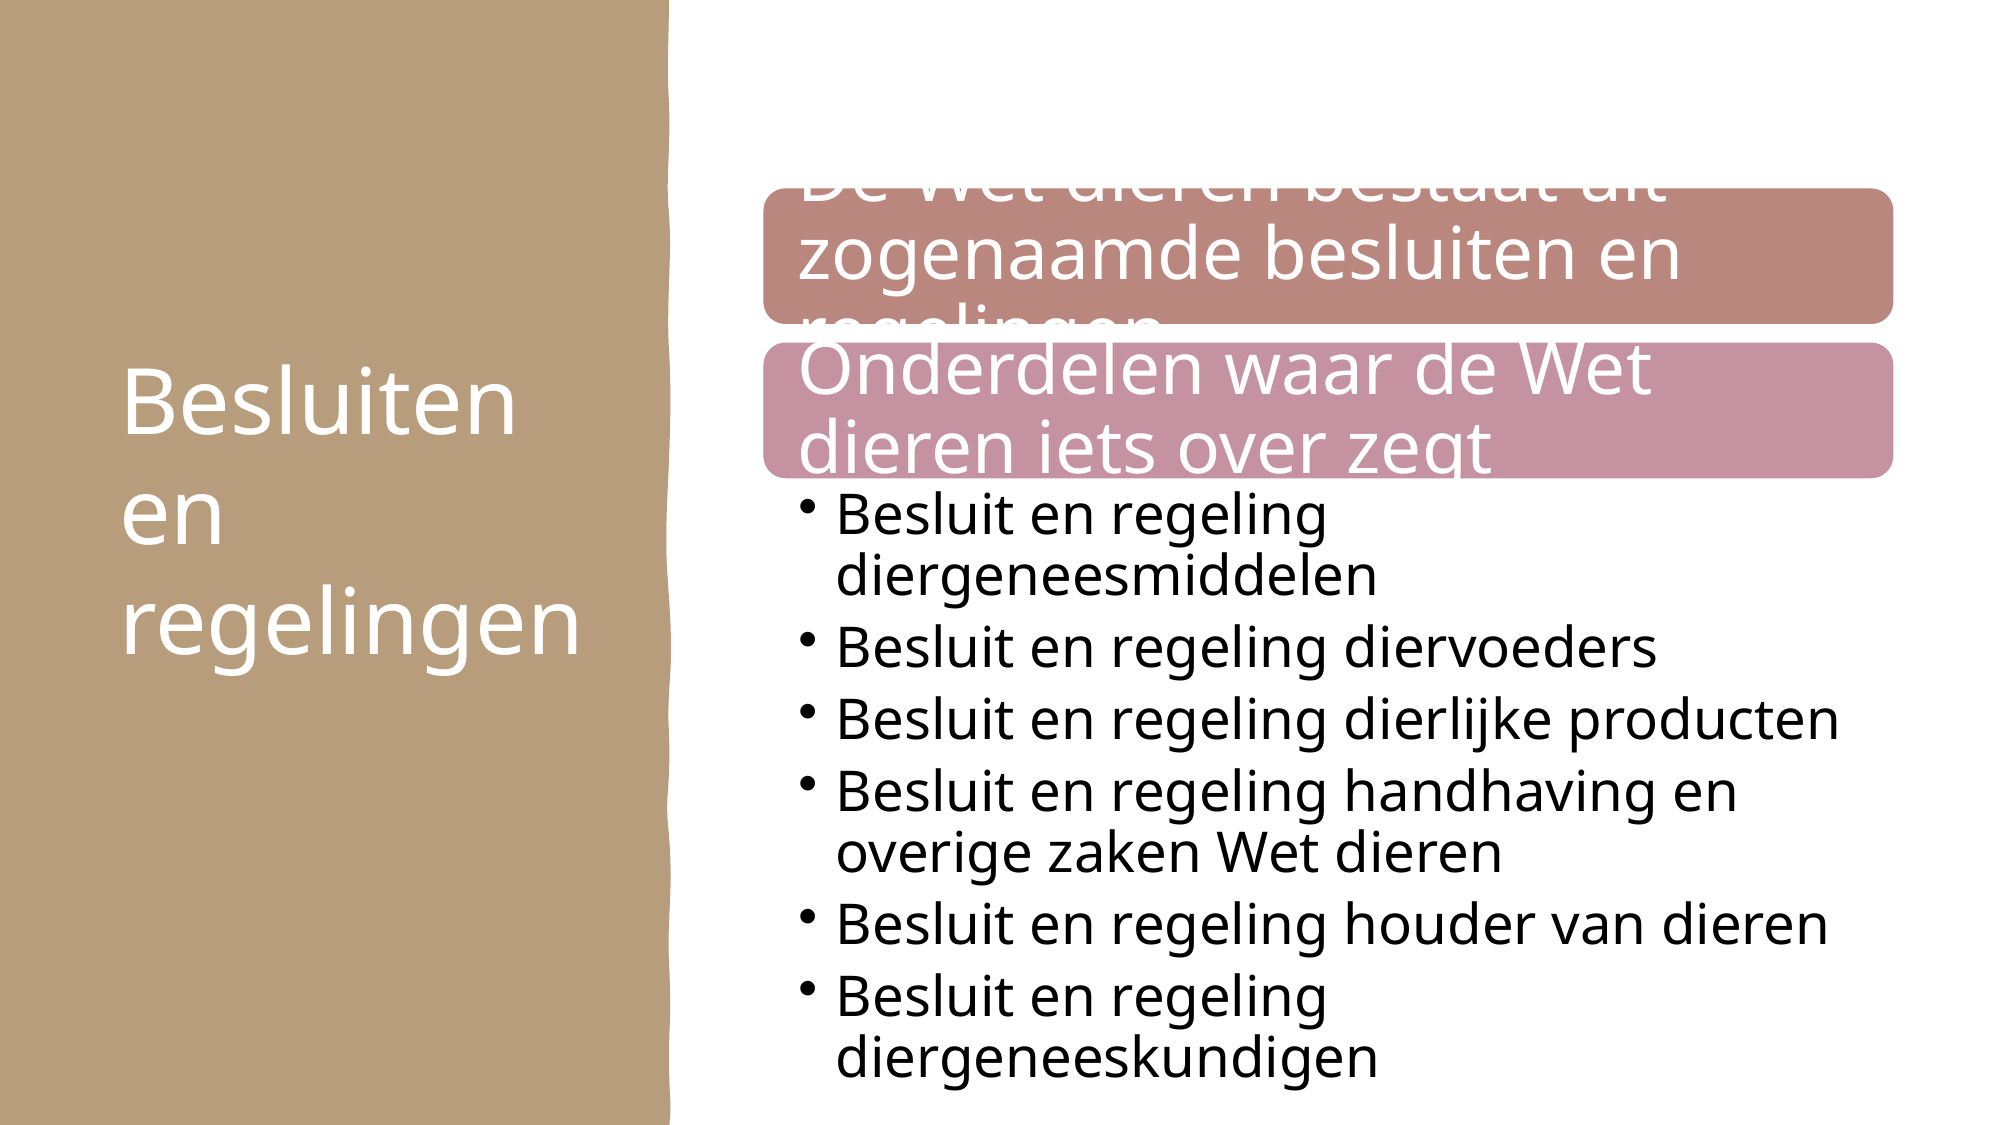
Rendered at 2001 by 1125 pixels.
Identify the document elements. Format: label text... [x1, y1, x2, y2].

text_box [0, 0, 673, 1125]
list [762, 105, 1895, 1014]
title Besluiten en regelingen [104, 105, 614, 1021]
text_box [668, 0, 2000, 1125]
